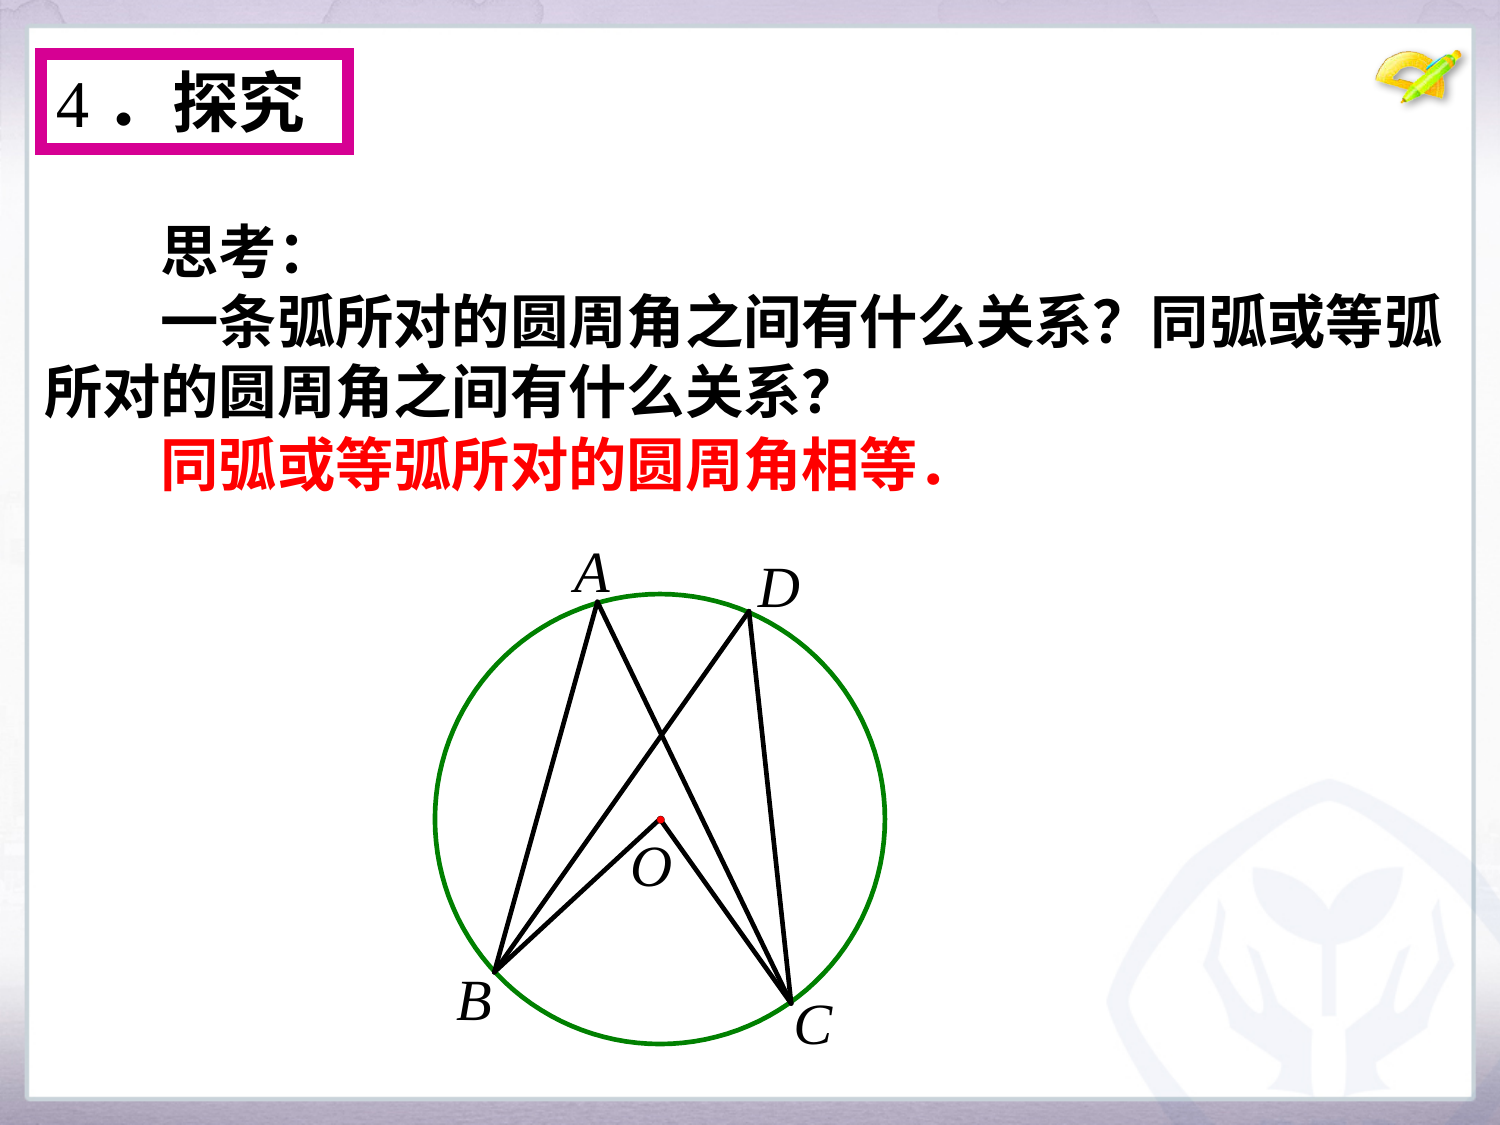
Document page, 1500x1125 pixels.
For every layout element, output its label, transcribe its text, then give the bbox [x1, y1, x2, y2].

text_box 4．探究 [41, 53, 349, 149]
picture [0, 0, 1500, 1125]
text_box 思考： 一条弧所对的圆周角之间有什么关系？同弧或等弧 所对的圆周角之间有什么关系？ [29, 208, 1500, 433]
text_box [419, 526, 926, 1064]
text_box 同弧或等弧所对的圆周角相等． [29, 420, 1483, 506]
